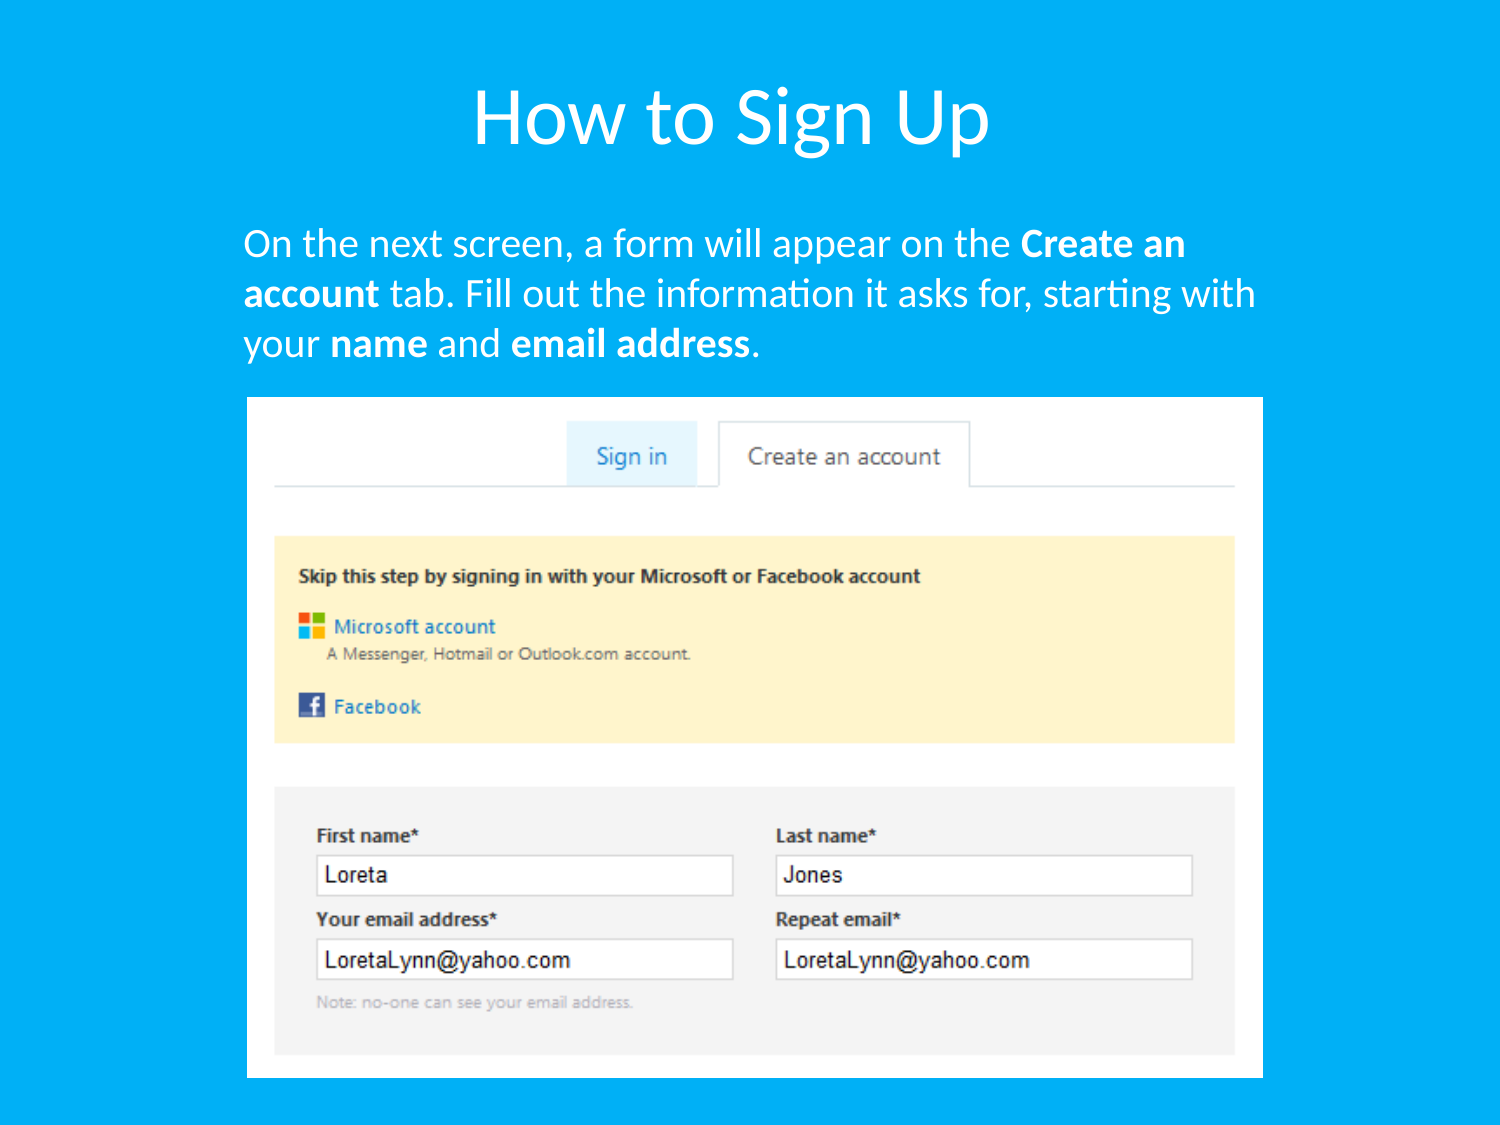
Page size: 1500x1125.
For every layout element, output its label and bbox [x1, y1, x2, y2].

picture [1023, 230, 1041, 257]
picture [647, 92, 670, 144]
picture [558, 288, 562, 306]
picture [739, 91, 770, 144]
picture [409, 337, 426, 357]
picture [719, 337, 732, 357]
picture [780, 105, 786, 143]
picture [309, 338, 313, 356]
picture [528, 104, 564, 144]
picture [523, 238, 540, 257]
picture [552, 238, 561, 256]
picture [859, 248, 868, 257]
picture [701, 287, 719, 307]
picture [902, 287, 914, 306]
picture [304, 231, 314, 257]
picture [836, 288, 840, 306]
picture [789, 281, 807, 307]
picture [1095, 287, 1105, 306]
picture [1015, 288, 1019, 306]
picture [545, 238, 549, 256]
picture [978, 238, 987, 256]
picture [979, 279, 990, 306]
picture [795, 238, 800, 263]
picture [326, 238, 335, 256]
picture [739, 288, 743, 306]
picture [736, 337, 748, 357]
picture [627, 237, 645, 257]
picture [903, 237, 920, 257]
picture [568, 337, 583, 357]
picture [346, 287, 363, 306]
picture [589, 337, 593, 356]
picture [376, 337, 404, 356]
picture [340, 237, 357, 257]
picture [676, 104, 712, 144]
picture [586, 248, 595, 257]
picture [706, 238, 732, 256]
picture [1074, 287, 1089, 307]
picture [684, 337, 695, 356]
picture [650, 237, 660, 256]
picture [1081, 237, 1096, 257]
picture [1155, 287, 1170, 299]
picture [405, 287, 420, 307]
picture [413, 238, 426, 256]
picture [614, 229, 625, 256]
picture [900, 298, 908, 307]
picture [427, 279, 432, 306]
picture [323, 287, 340, 307]
picture [937, 279, 950, 306]
picture [591, 281, 602, 307]
picture [391, 281, 402, 307]
picture [431, 231, 441, 257]
picture [1114, 237, 1132, 257]
picture [378, 237, 387, 256]
picture [1244, 288, 1253, 306]
picture [1046, 237, 1057, 256]
picture [1222, 281, 1232, 307]
picture [471, 237, 484, 257]
picture [568, 281, 578, 307]
picture [837, 104, 869, 143]
picture [613, 287, 622, 306]
picture [1045, 287, 1057, 307]
picture [1100, 231, 1111, 257]
picture [489, 237, 499, 256]
picture [547, 288, 557, 307]
picture [494, 329, 498, 356]
picture [1139, 287, 1149, 306]
picture [813, 287, 831, 307]
picture [992, 238, 1009, 257]
picture [900, 91, 941, 144]
picture [524, 287, 542, 307]
picture [920, 287, 932, 307]
picture [481, 337, 492, 357]
picture [876, 281, 886, 307]
picture [971, 229, 977, 256]
picture [724, 288, 728, 306]
picture [248, 398, 1262, 1077]
picture [441, 337, 454, 356]
picture [618, 337, 634, 357]
picture [1145, 237, 1161, 257]
picture [861, 237, 874, 256]
picture [681, 237, 692, 256]
picture [264, 337, 281, 357]
picture [1133, 288, 1137, 306]
picture [955, 287, 966, 307]
picture [478, 91, 518, 143]
picture [1059, 237, 1076, 257]
picture [432, 288, 443, 307]
picture [795, 104, 829, 158]
picture [1183, 288, 1209, 306]
picture [638, 328, 656, 357]
picture [1167, 237, 1183, 256]
picture [778, 87, 787, 96]
picture [773, 287, 785, 306]
picture [283, 287, 297, 307]
picture [1060, 281, 1071, 307]
picture [588, 237, 601, 256]
picture [771, 298, 779, 307]
picture [843, 288, 852, 306]
picture [823, 237, 834, 257]
picture [628, 287, 644, 307]
picture [455, 237, 466, 257]
picture [440, 348, 448, 357]
picture [817, 238, 822, 263]
picture [535, 337, 563, 356]
picture [246, 287, 261, 307]
picture [503, 237, 519, 257]
picture [467, 338, 476, 356]
picture [265, 287, 279, 307]
picture [698, 337, 715, 357]
picture [669, 288, 674, 306]
picture [688, 279, 699, 306]
picture [393, 237, 409, 257]
picture [956, 231, 966, 257]
picture [355, 337, 370, 357]
picture [671, 238, 680, 256]
picture [675, 288, 684, 306]
picture [1238, 279, 1243, 306]
picture [461, 338, 466, 356]
picture [661, 328, 678, 357]
picture [756, 288, 765, 306]
picture [245, 338, 260, 363]
picture [300, 287, 319, 307]
picture [287, 338, 296, 357]
picture [320, 229, 325, 256]
picture [366, 281, 378, 307]
picture [280, 237, 290, 256]
picture [333, 337, 350, 356]
picture [745, 287, 754, 306]
picture [1108, 281, 1126, 307]
picture [774, 237, 789, 257]
picture [992, 287, 1010, 307]
picture [932, 237, 941, 256]
picture [599, 328, 603, 356]
picture [513, 337, 530, 357]
picture [953, 104, 987, 157]
picture [1154, 300, 1170, 314]
picture [880, 238, 884, 256]
picture [245, 231, 269, 257]
picture [838, 237, 854, 257]
picture [274, 238, 278, 256]
picture [801, 237, 812, 257]
picture [468, 281, 482, 306]
picture [569, 105, 624, 143]
